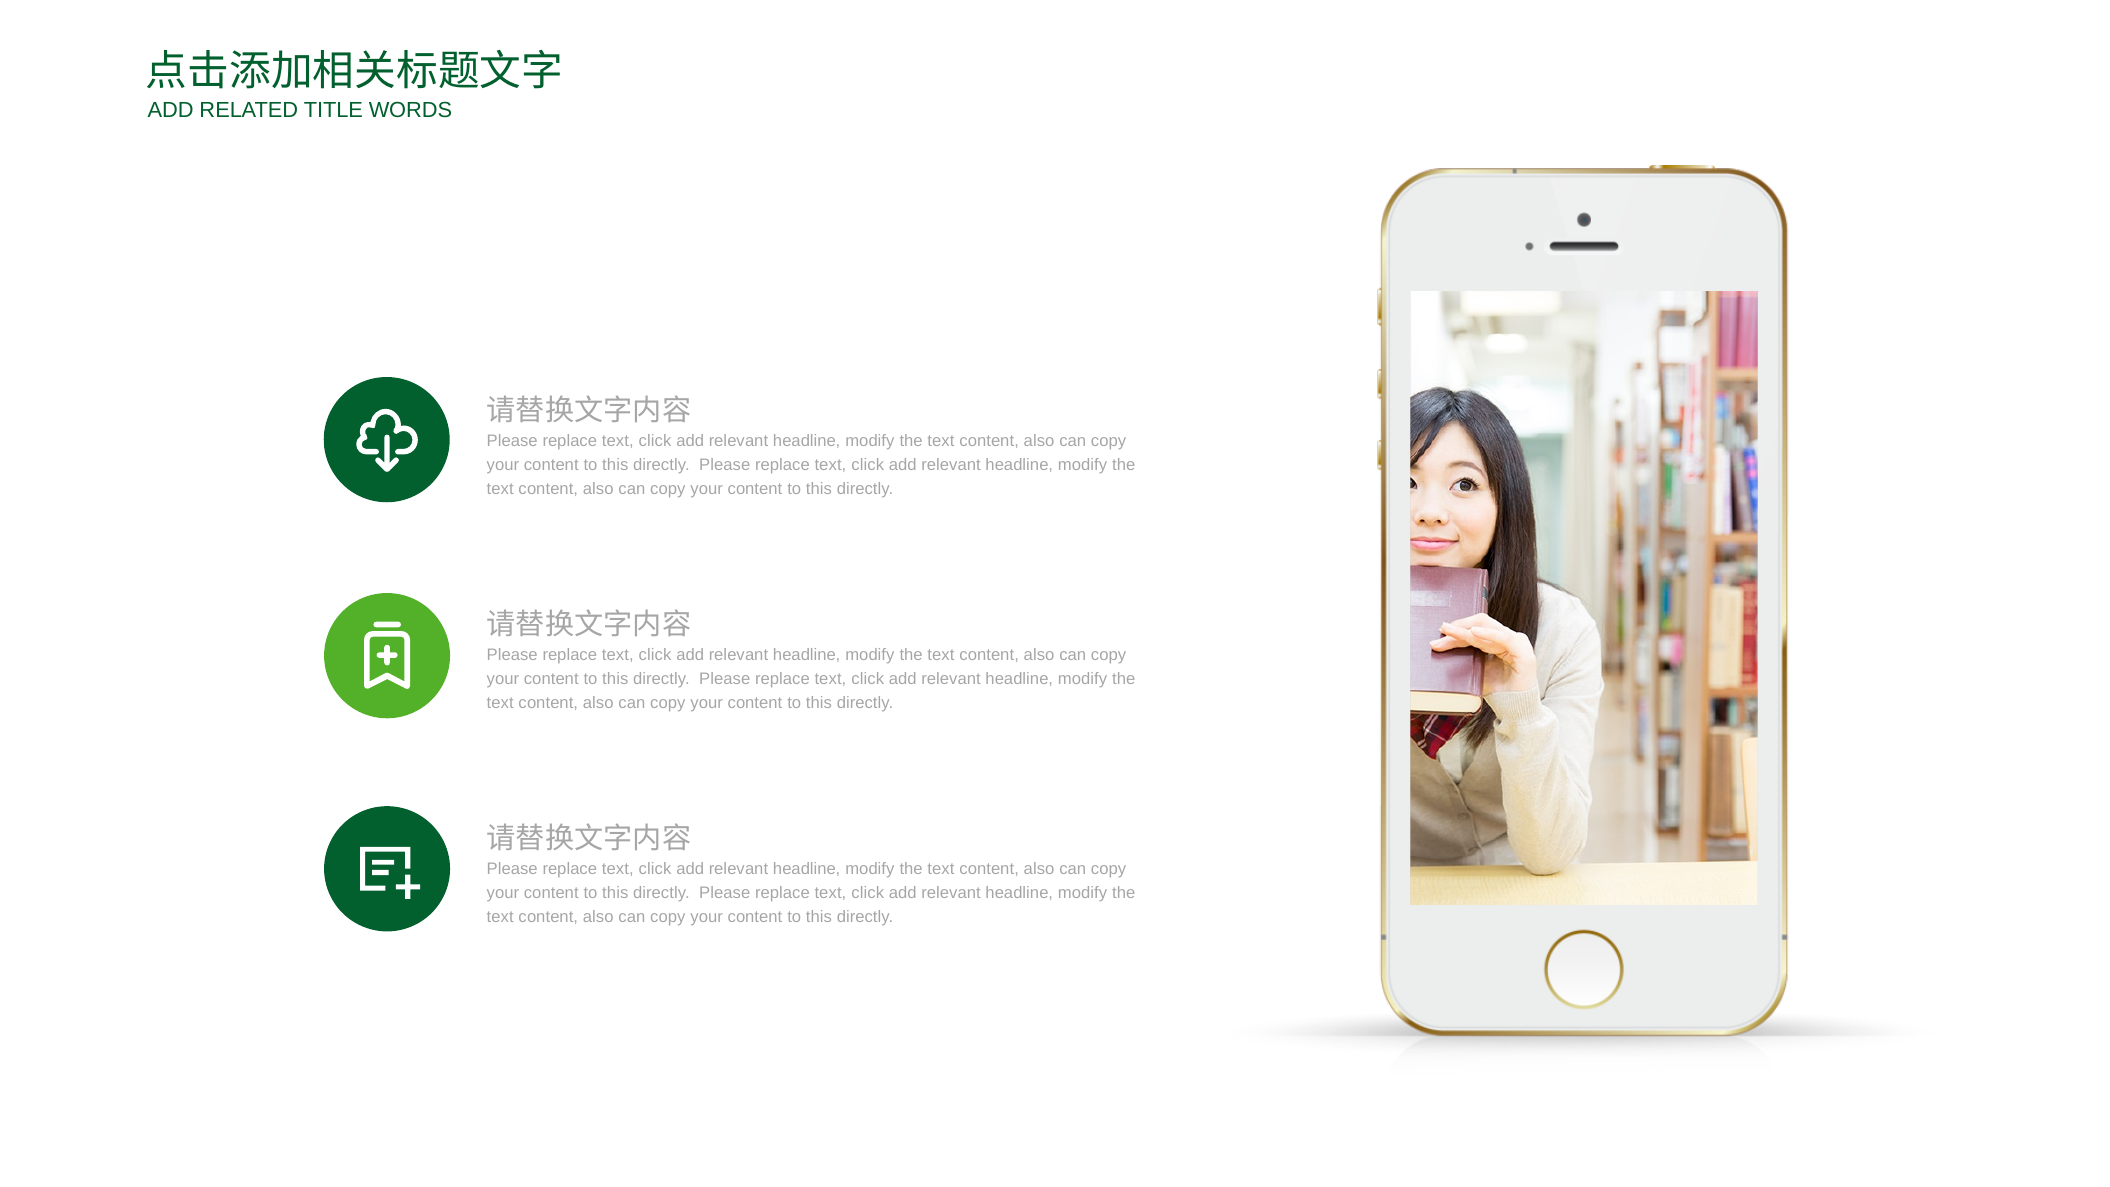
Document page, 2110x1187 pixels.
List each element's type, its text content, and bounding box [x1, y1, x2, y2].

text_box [356, 408, 418, 472]
text_box [323, 377, 450, 503]
text_box [324, 593, 451, 719]
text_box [1055, 164, 2110, 1090]
text_box 请替换文字内容 Please replace text, click add relevant headline, modify the text content, also can copy your content to this directly. Please replace text, click add relevant headline, modify the text content, also can copy your content to this directly. [486, 811, 1055, 926]
text_box 请替换文字内容 Please replace text, click add relevant headline, modify the text content, also can copy your content to this directly. Please replace text, click add relevant headline, modify the text content, also can copy your content to this directly. [486, 384, 1055, 498]
text_box 点击添加相关标题文字 [145, 43, 564, 95]
text_box 请替换文字内容 Please replace text, click add relevant headline, modify the text content, also can copy your content to this directly. Please replace text, click add relevant headline, modify the text content, also can copy your content to this directly. [486, 598, 1055, 712]
text_box [324, 806, 451, 932]
text_box ADD RELATED TITLE WORDS [147, 96, 453, 123]
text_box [363, 621, 411, 689]
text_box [359, 846, 421, 899]
